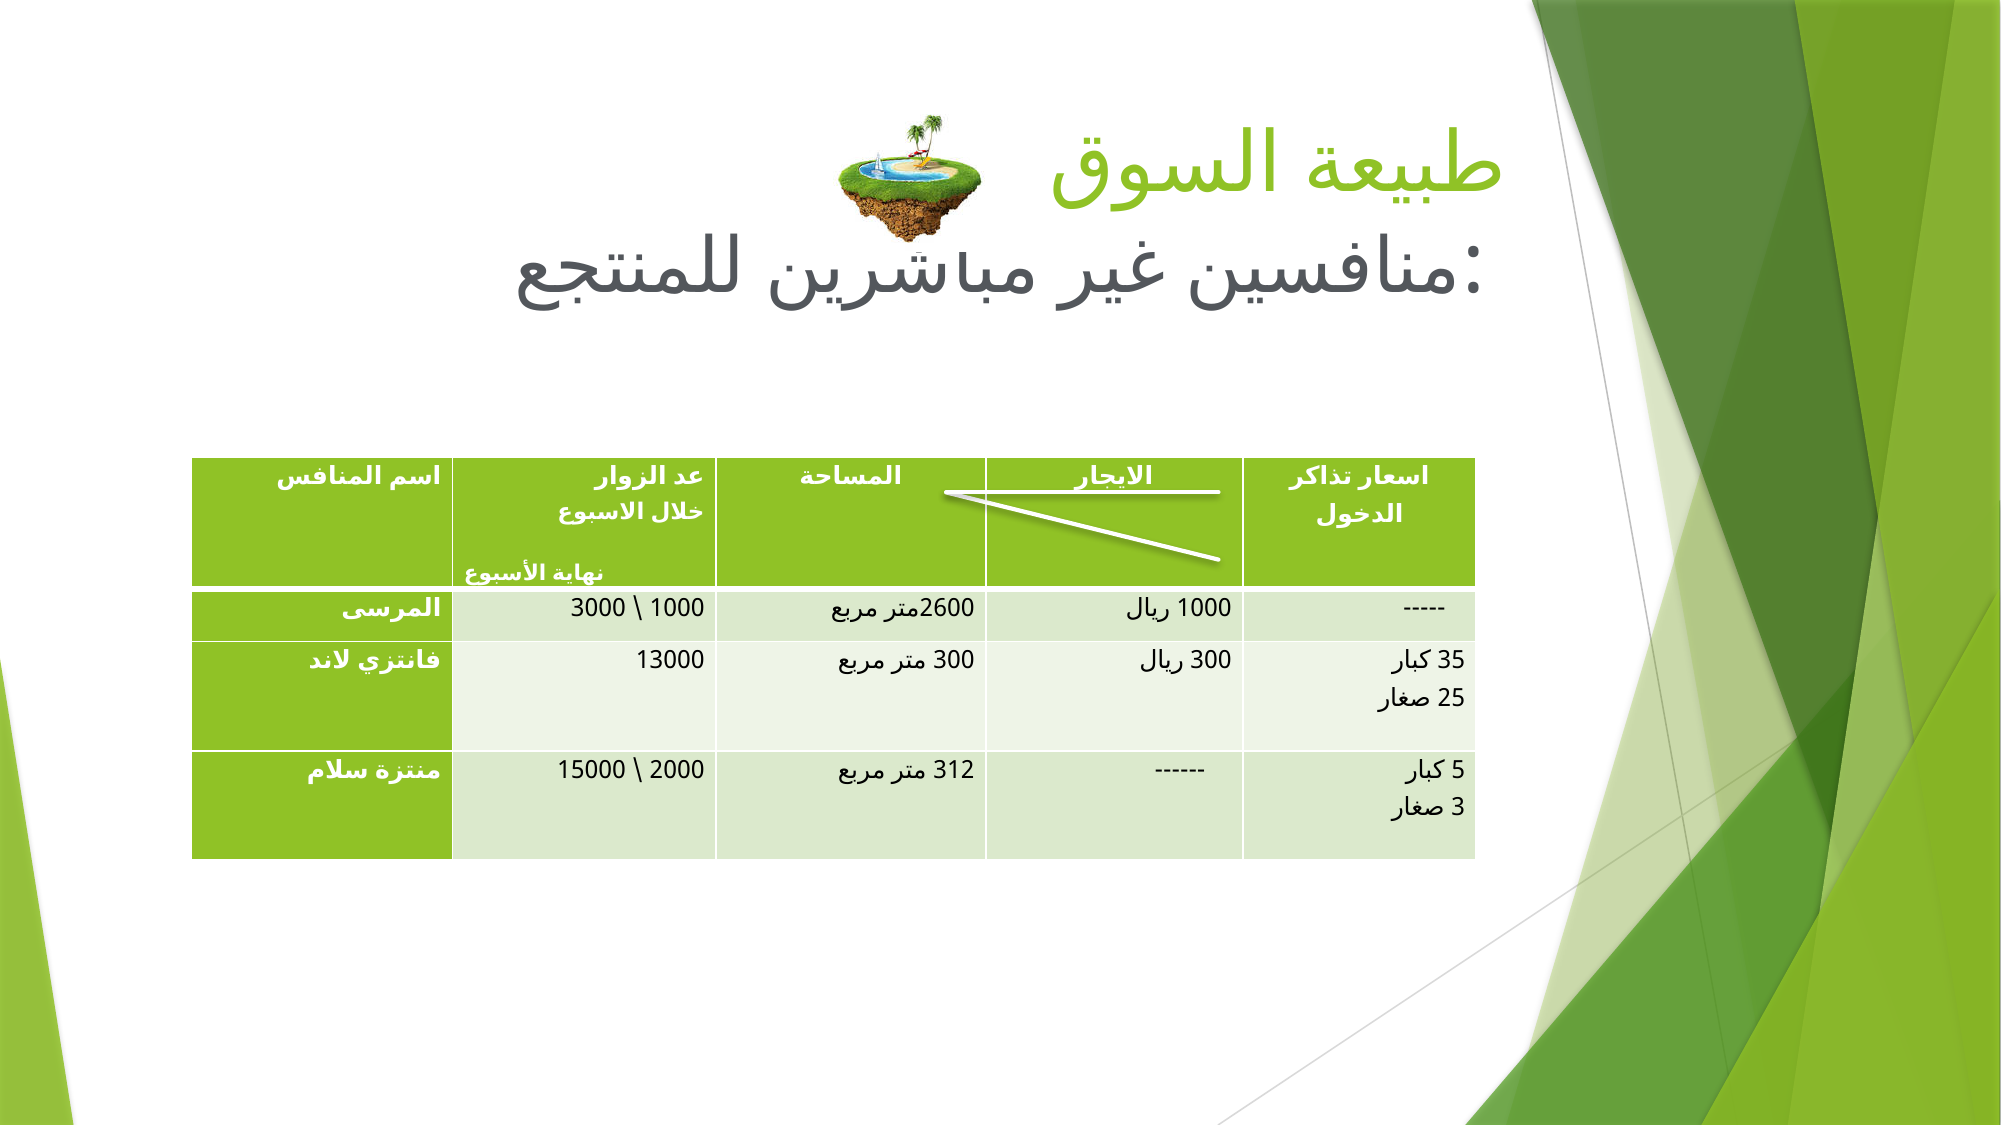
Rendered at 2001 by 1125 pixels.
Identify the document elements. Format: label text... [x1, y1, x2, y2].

table_cell ------ [987, 752, 1242, 859]
table_cell 35 كبار 25 صغار [1244, 642, 1475, 750]
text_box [945, 499, 1219, 561]
table_header المساحة [717, 458, 985, 586]
table_header عد الزوار خلال الاسبوع نهاية الأسبوع [453, 458, 715, 586]
table_cell 2000 \ 15000 [453, 752, 715, 859]
table_cell 1000 \ 3000 [453, 592, 715, 641]
table_cell 300 ريال [987, 642, 1242, 750]
table_cell فانتزي لاند [192, 642, 452, 750]
table_cell 300 متر مربع [717, 642, 985, 750]
table_header اسعار تذاكر الدخول [1244, 458, 1475, 586]
picture [833, 99, 986, 253]
table_cell 2600متر مربع [717, 592, 985, 641]
table_header اسم المنافس [192, 458, 452, 586]
table_cell 5 كبار 3 صغار [1244, 752, 1475, 859]
table_header الايجار [987, 458, 1242, 586]
table_cell ----- [1244, 592, 1475, 641]
table_cell 13000 [453, 642, 715, 750]
table_cell 312 متر مربع [717, 752, 985, 859]
title طبيعة السوق :منافسين غير مباشرين للمنتجع [111, 99, 1522, 317]
table_cell المرسى [192, 592, 452, 641]
table_cell 1000 ريال [987, 592, 1242, 641]
table_cell منتزة سلام [192, 752, 452, 859]
